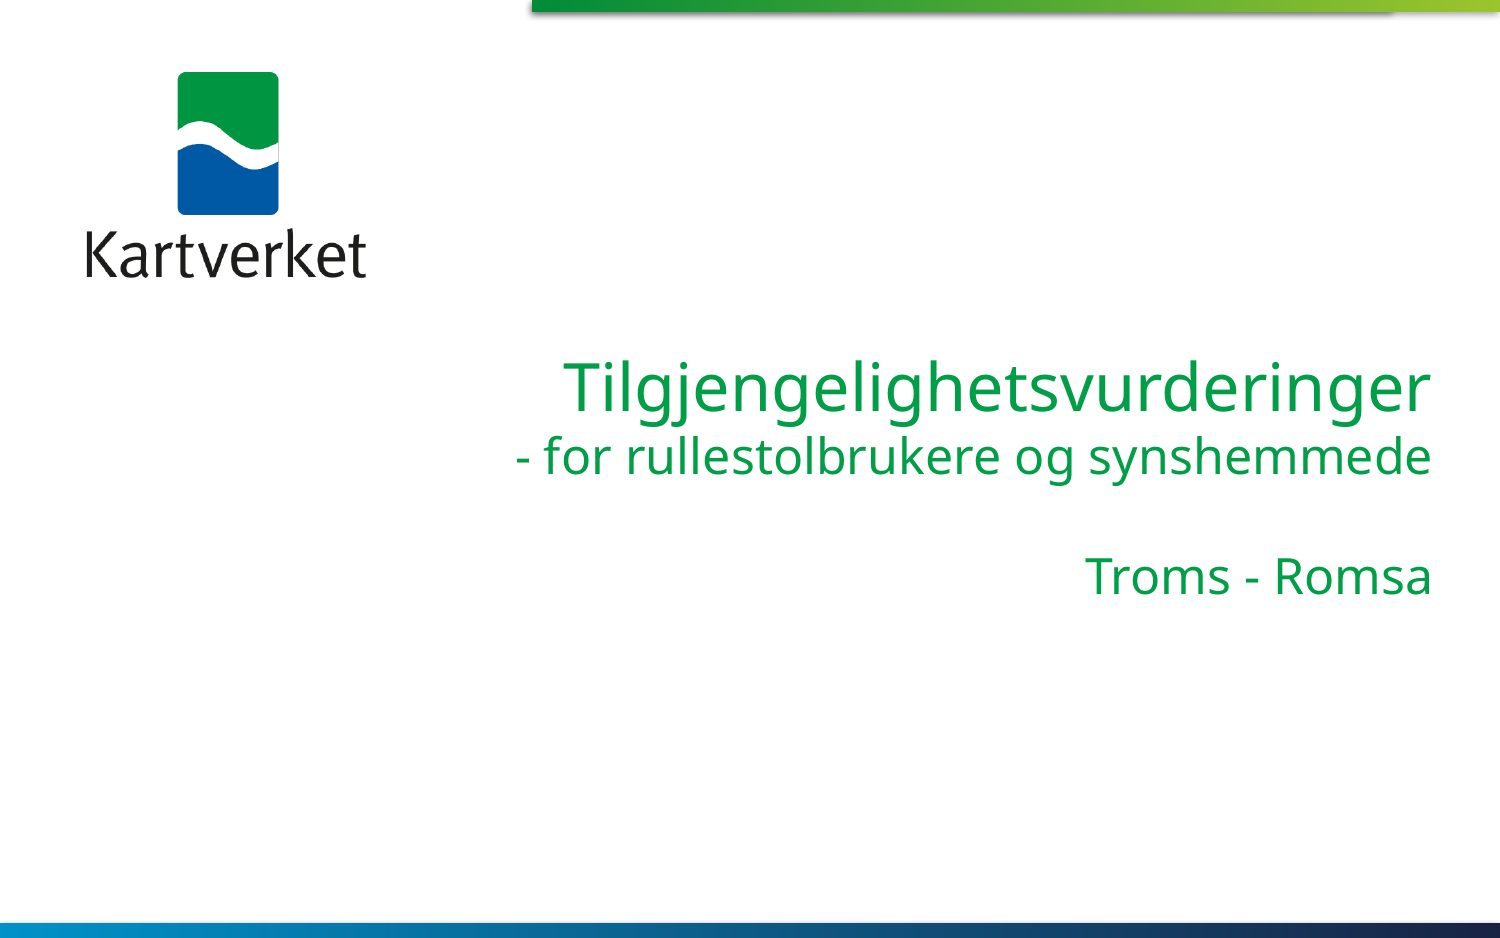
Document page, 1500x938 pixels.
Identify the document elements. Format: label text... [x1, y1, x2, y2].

text_box Tilgjengelighetsvurderinger - for rullestolbrukere og synshemmede Troms - Romsa [66, 337, 1449, 613]
